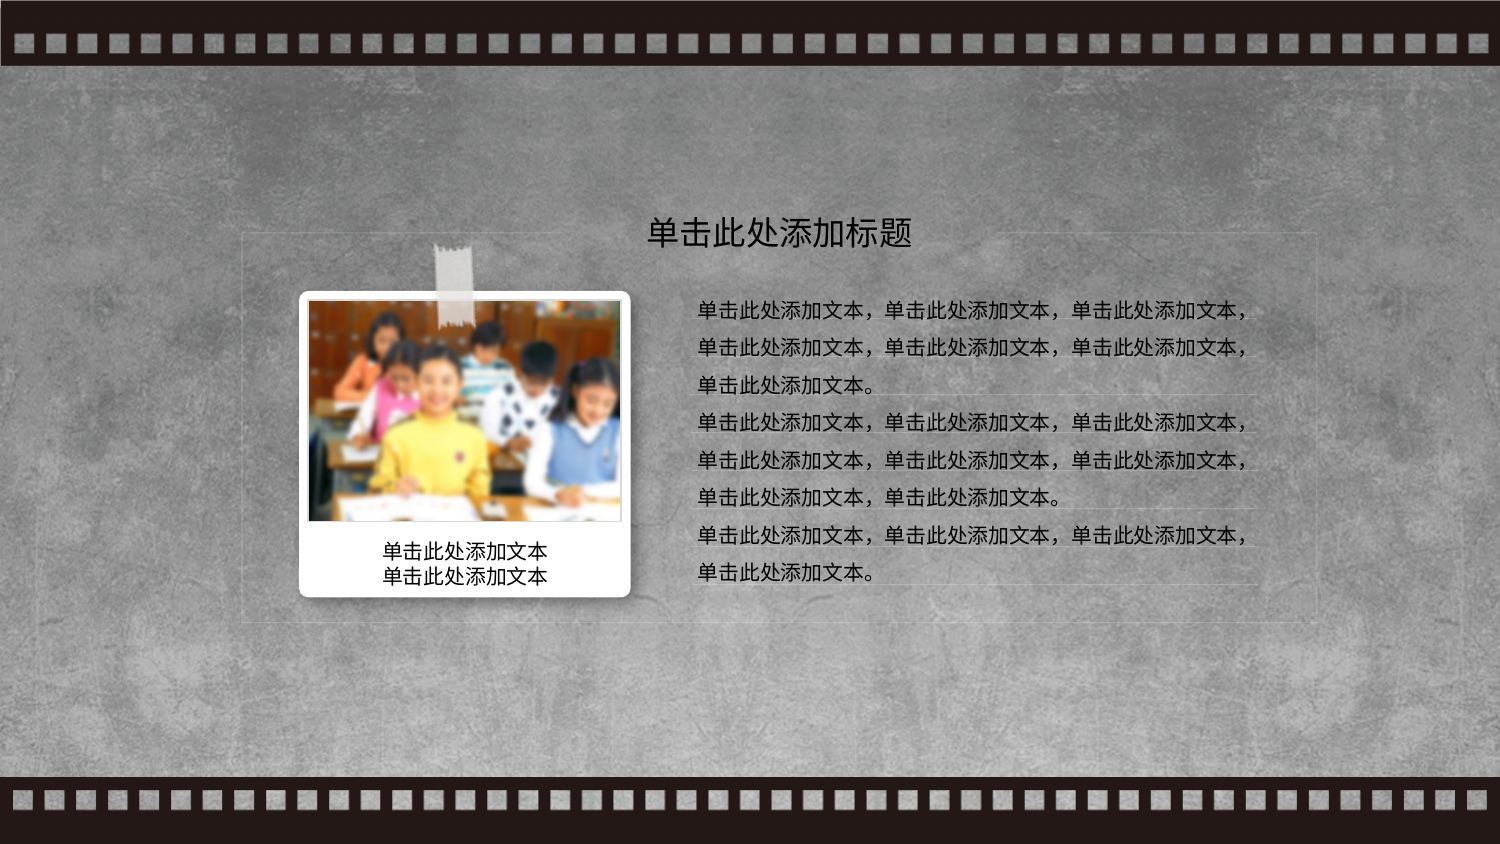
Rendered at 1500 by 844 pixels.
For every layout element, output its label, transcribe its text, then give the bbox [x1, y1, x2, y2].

text_box 单击此处添加标题 [631, 205, 928, 260]
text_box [683, 277, 1258, 596]
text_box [299, 230, 631, 598]
text_box [241, 232, 1317, 623]
picture [0, 1, 1500, 844]
